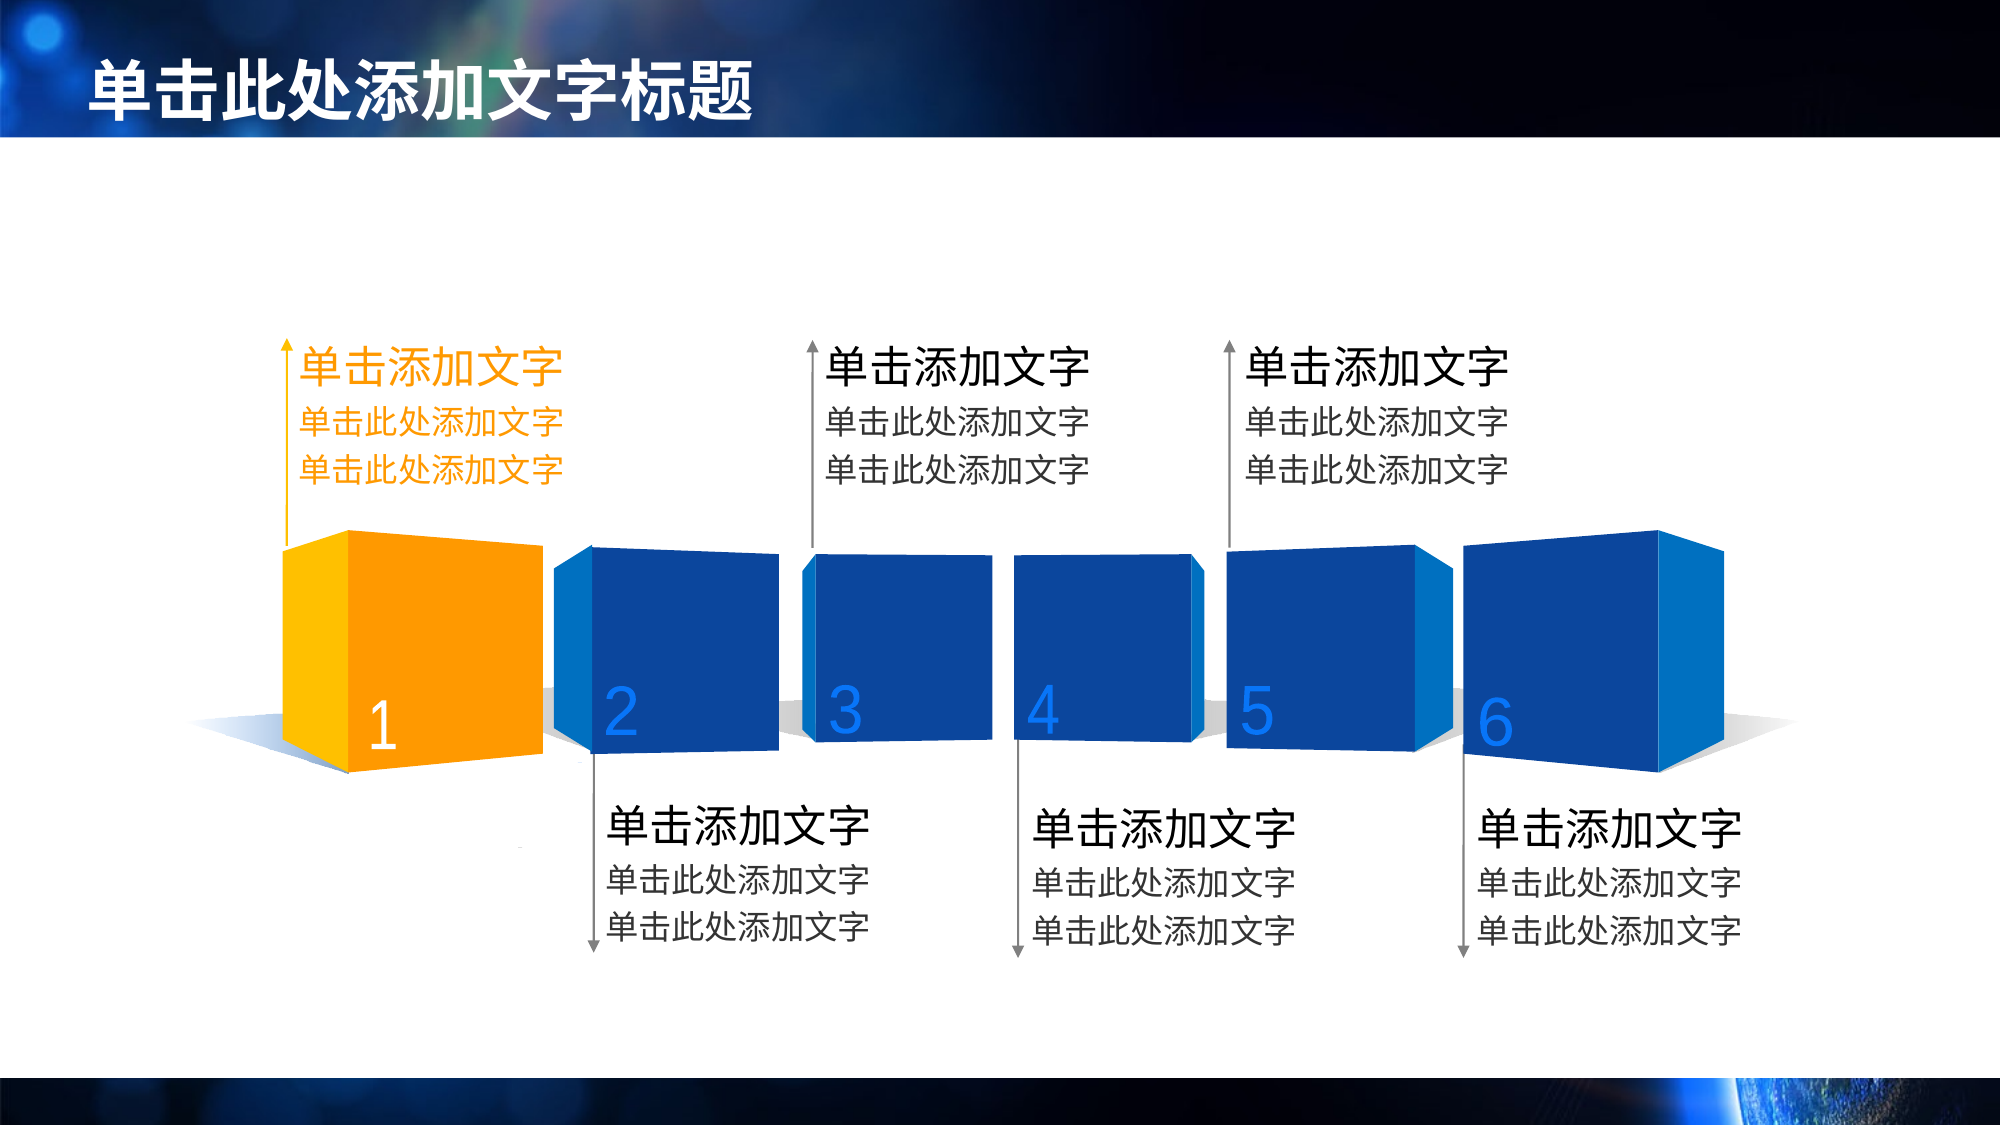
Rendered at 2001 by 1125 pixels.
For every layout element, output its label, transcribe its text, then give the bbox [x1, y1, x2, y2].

text_box 单击添加文字 单击此处添加文字 单击此处添加文字 [1229, 321, 1561, 497]
text_box 单击添加文字 单击此处添加文字 单击此处添加文字 [1464, 848, 1794, 958]
text_box 单击添加文字 单击此处添加文字 单击此处添加文字 [810, 321, 1142, 497]
text_box 单击添加文字 单击此处添加文字 单击此处添加文字 [1019, 848, 1348, 958]
picture [0, 0, 2000, 137]
text_box 单击添加文字 单击此处添加文字 单击此处添加文字 [590, 848, 922, 954]
text_box 单击添加文字 单击此处添加文字 单击此处添加文字 [283, 321, 616, 497]
text_box [806, 339, 819, 530]
text_box [587, 848, 600, 953]
text_box [1223, 339, 1236, 530]
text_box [177, 530, 1806, 848]
text_box [1011, 848, 1025, 958]
picture [0, 1078, 2000, 1125]
text_box [280, 338, 294, 530]
text_box [1457, 848, 1470, 958]
